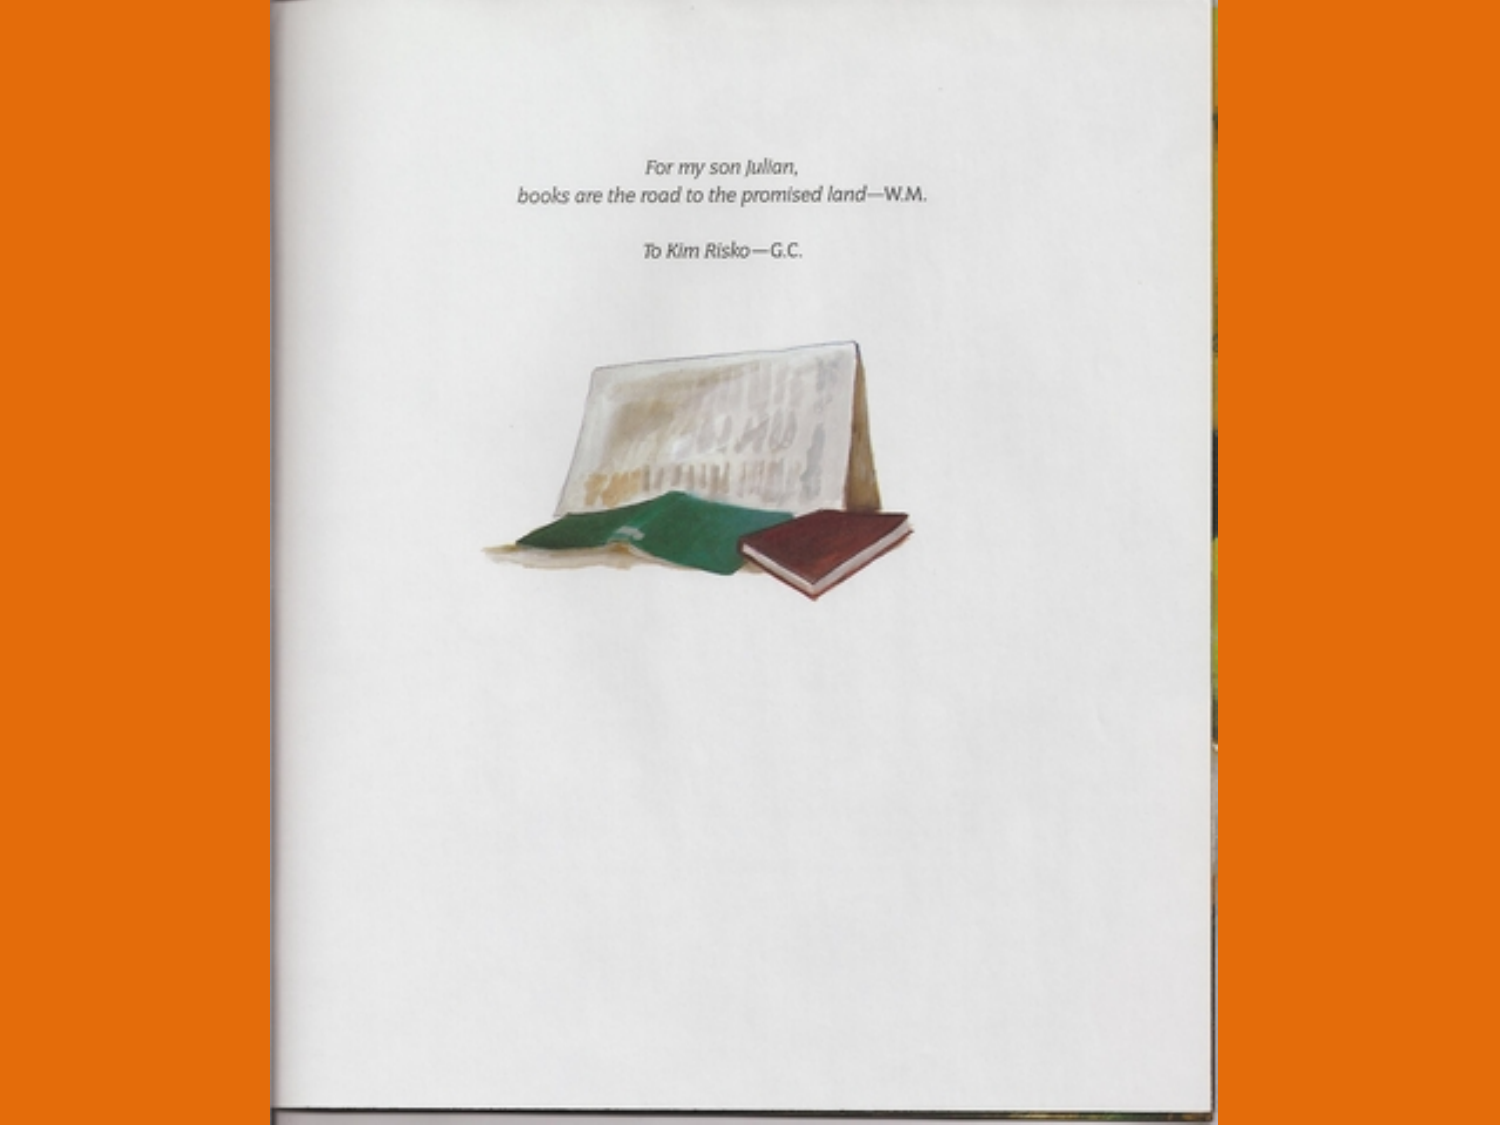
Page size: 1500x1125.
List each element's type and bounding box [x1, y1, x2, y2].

picture [269, 0, 1218, 1125]
